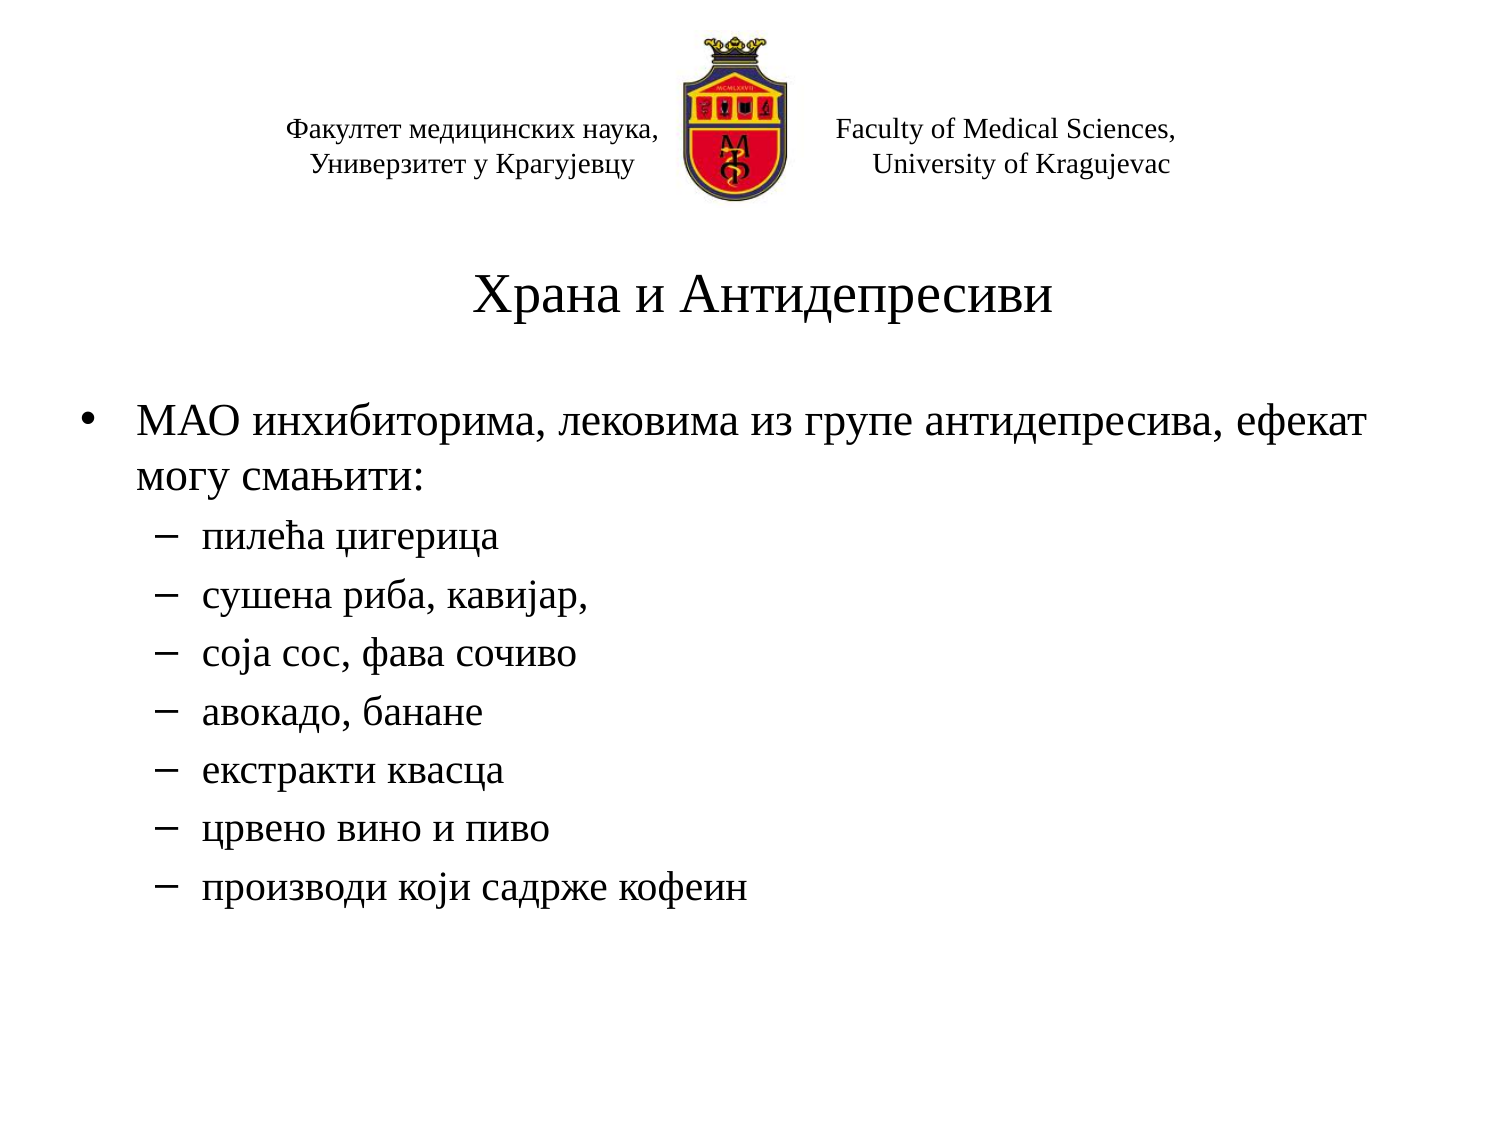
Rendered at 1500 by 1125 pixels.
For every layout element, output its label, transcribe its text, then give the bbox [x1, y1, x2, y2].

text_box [253, 30, 1223, 209]
title Храна и Антидепресиви [88, 196, 1439, 384]
list МАО инхибиторима, лековима из групе антидепресива, ефекат могу смањити: пилећа џигерица сушена риба, кавијар, соја сос, фава сочиво авокадо, банане екстракти квасца црвено вино и пиво производи који садрже кофеин [64, 382, 1415, 1125]
